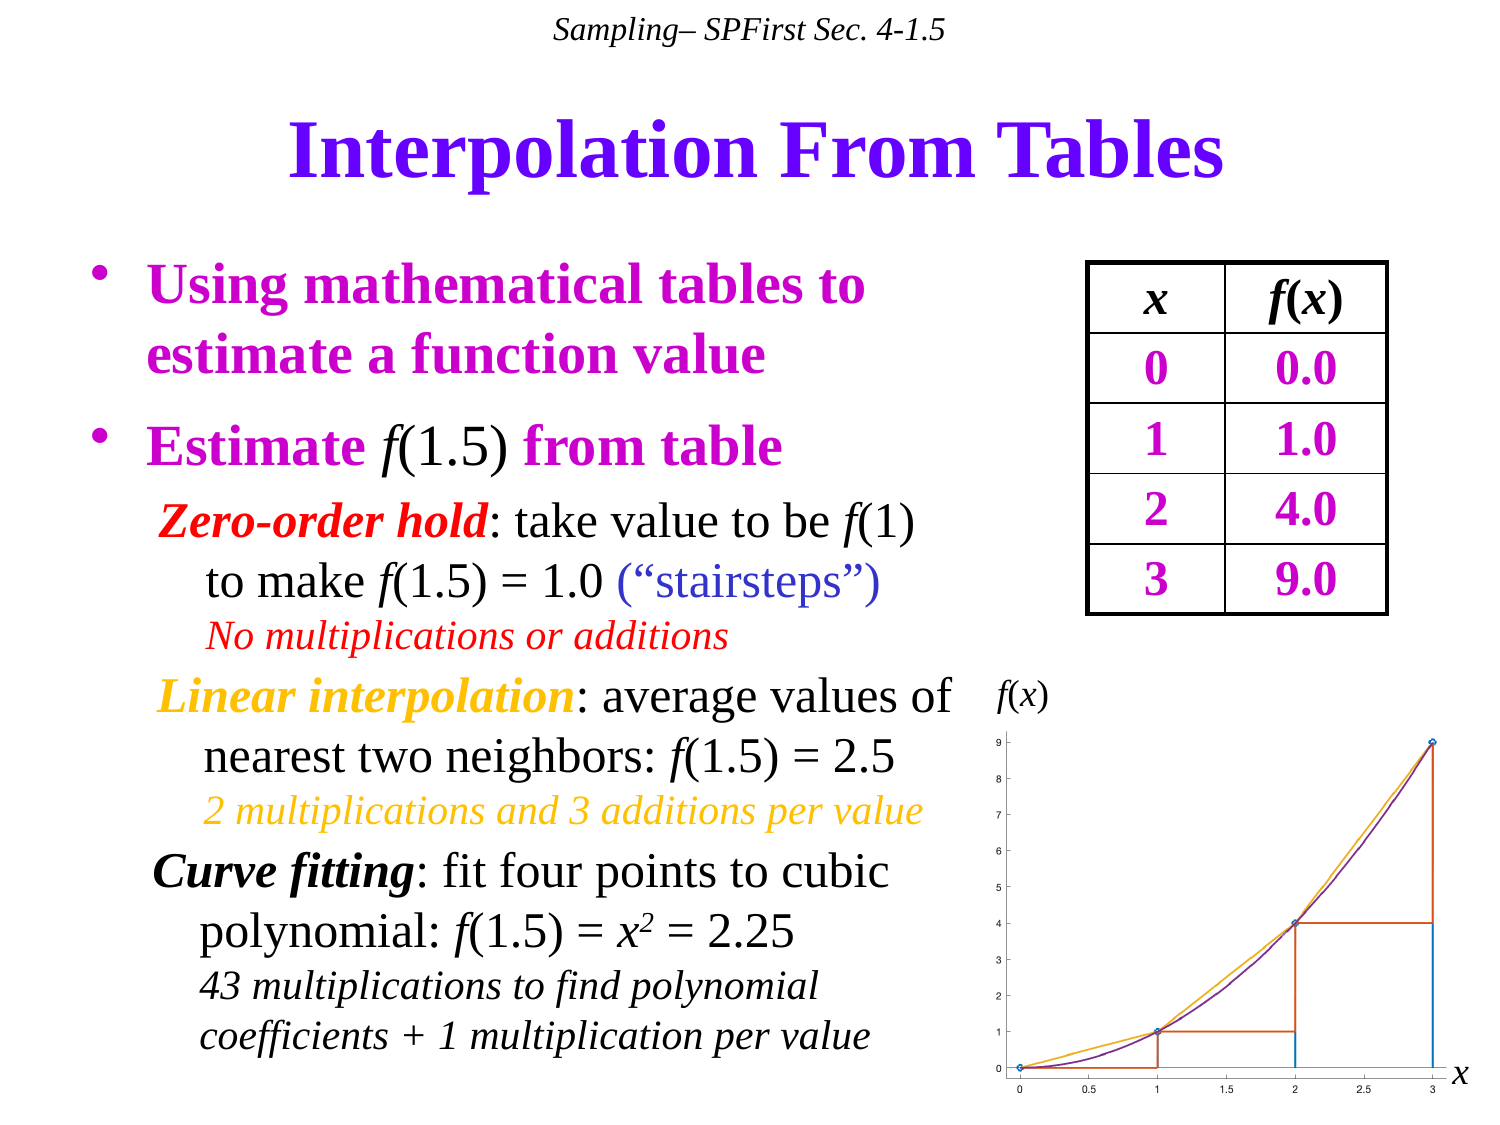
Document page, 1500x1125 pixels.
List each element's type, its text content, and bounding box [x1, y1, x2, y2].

picture [957, 699, 1500, 1125]
text_box f(x) [982, 661, 1109, 695]
text_box Estimate f(1.5) from table [74, 399, 1050, 488]
table_cell 3 [1090, 545, 1224, 612]
table_header f(x) [1226, 265, 1385, 332]
text_box Zero-order hold: take value to be f(1) to make f(1.5) = 1.0 (“stairsteps”) No multiplications or additions [68, 480, 1044, 661]
list Using mathematical tables to estimate a function value [75, 237, 1000, 399]
title Interpolation From Tables [75, 55, 1438, 238]
text_box Linear interpolation: average values of nearest two neighbors: f(1.5) = 2.5 2 multiplications and 3 additions per value [66, 655, 1042, 830]
table_cell 2 [1090, 474, 1224, 543]
table_cell 1 [1090, 404, 1224, 473]
table_cell 0 [1090, 334, 1224, 402]
table_cell 0.0 [1226, 334, 1385, 402]
table_cell 1.0 [1226, 404, 1385, 473]
text_box Sampling– SPFirst Sec. 4-1.5 [0, 0, 1500, 55]
table_cell 9.0 [1226, 545, 1385, 612]
table_header x [1090, 265, 1224, 332]
text_box Curve fitting: fit four points to cubic polynomial: f(1.5) = x2 = 2.25 43 multiplications to find polynomial coefficients + 1 multiplication per value [62, 830, 950, 1063]
table_cell 4.0 [1226, 474, 1385, 543]
